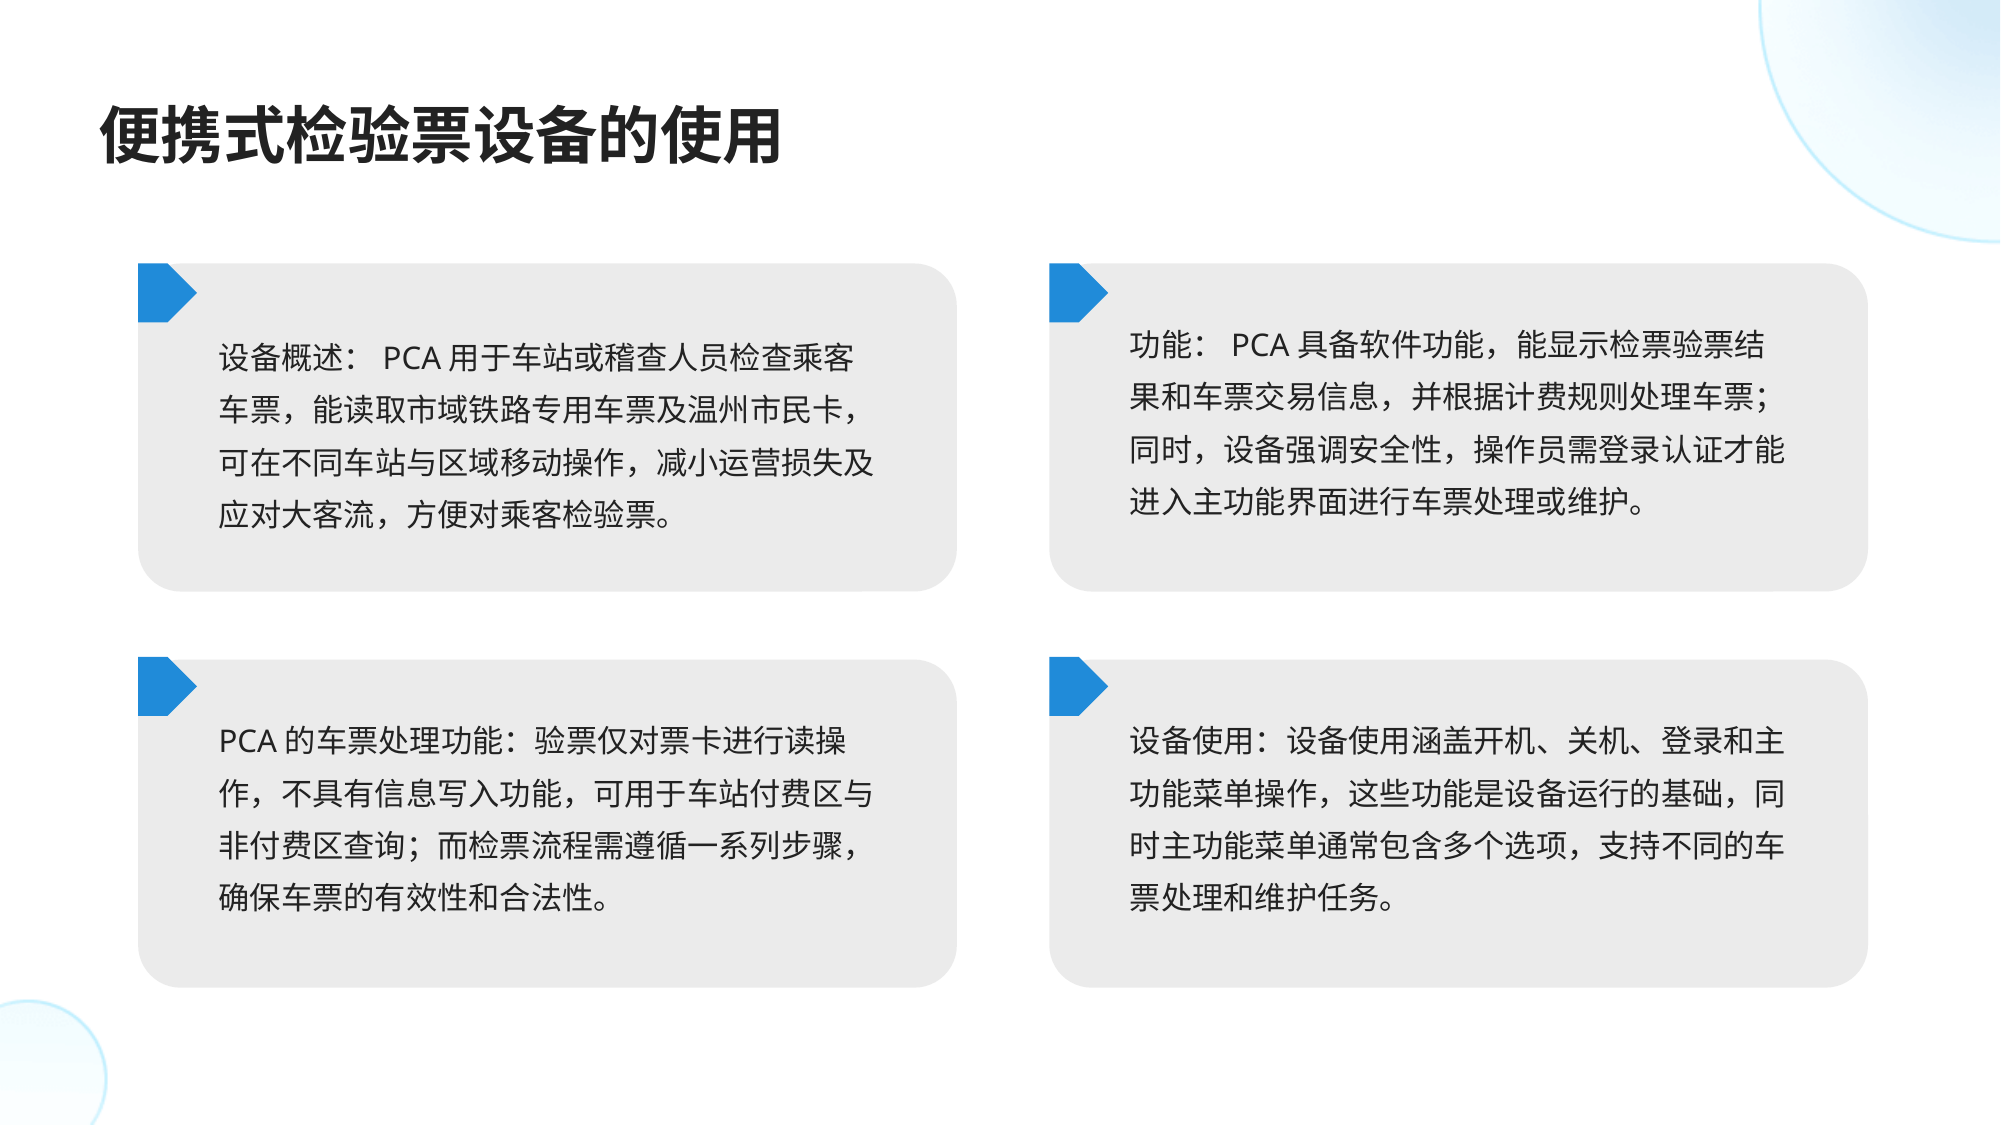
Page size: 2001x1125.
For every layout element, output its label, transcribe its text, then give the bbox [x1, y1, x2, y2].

text_box [1049, 263, 1869, 592]
text_box [138, 263, 957, 592]
text_box [1049, 656, 1109, 716]
text_box [138, 263, 198, 323]
text_box [138, 659, 957, 988]
text_box PCA的车票处理功能：验票仅对票卡进行读操作，不具有信息写入功能，可用于车站付费区与非付费区查询；而检票流程需遵循一系列步骤，确保车票的有效性和合法性。 [207, 701, 888, 947]
text_box 设备概述：PCA用于车站或稽查人员检查乘客车票，能读取市域铁路专用车票及温州市民卡，可在不同车站与区域移动操作，减小运营损失及应对大客流，方便对乘客检验票。 [208, 317, 888, 546]
text_box [1049, 659, 1869, 988]
picture [0, 0, 2001, 1125]
text_box 功能：PCA具备软件功能，能显示检票验票结果和车票交易信息，并根据计费规则处理车票；同时，设备强调安全性，操作员需登录认证才能进入主功能界面进行车票处理或维护。 [1118, 305, 1799, 550]
text_box 便携式检验票设备的使用 [78, 43, 1922, 194]
text_box [138, 656, 198, 716]
text_box [1049, 263, 1109, 323]
text_box 设备使用：设备使用涵盖开机、关机、登录和主功能菜单操作，这些功能是设备运行的基础，同时主功能菜单通常包含多个选项，支持不同的车票处理和维护任务。 [1118, 701, 1799, 947]
